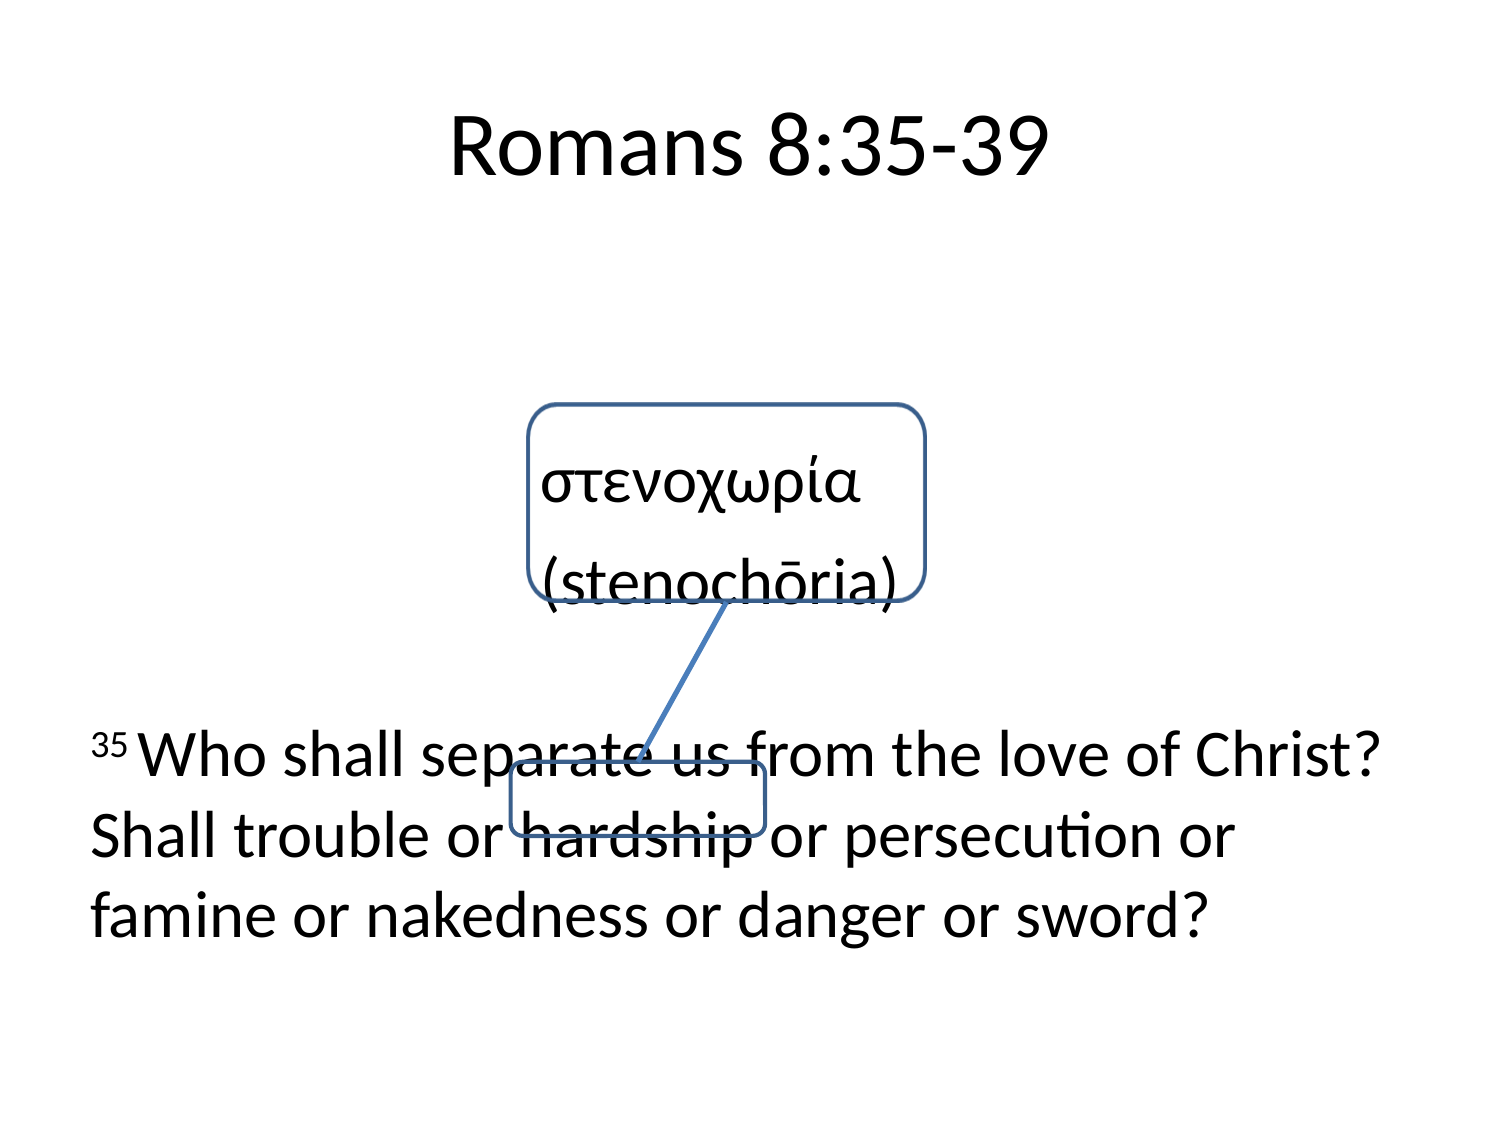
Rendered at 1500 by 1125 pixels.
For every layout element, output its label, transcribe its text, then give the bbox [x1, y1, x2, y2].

picture [526, 401, 927, 603]
list στενοχωρία (stenochōria) 35 Who shall separate us from the love of Christ? Shall trouble or hardship or persecution or famine or nakedness or danger or sword? [75, 262, 1425, 1005]
title Romans 8:35-39 [75, 45, 1425, 233]
text_box [508, 759, 768, 839]
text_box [637, 601, 727, 762]
